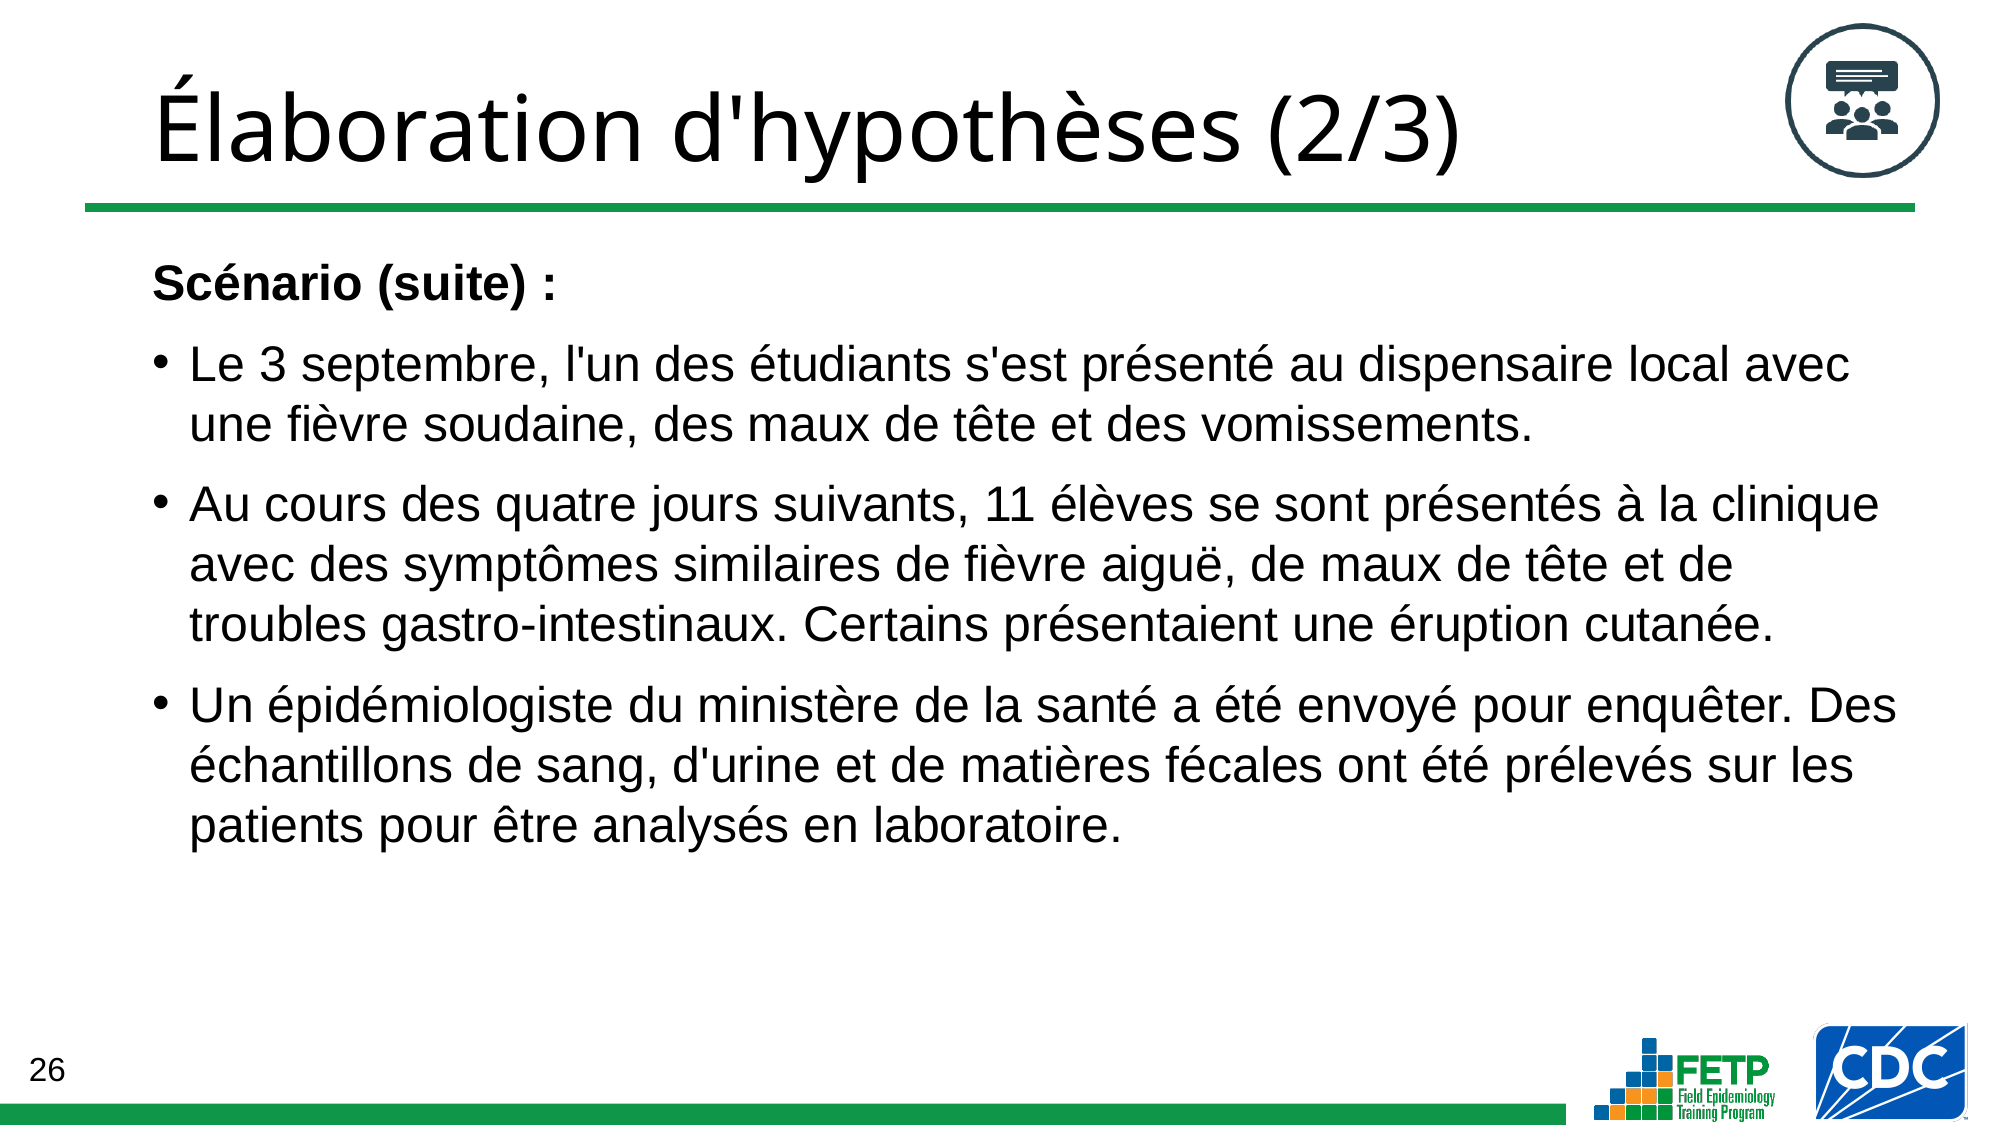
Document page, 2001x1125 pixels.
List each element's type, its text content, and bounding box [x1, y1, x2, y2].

picture [1785, 23, 1940, 178]
picture [1594, 1038, 1775, 1122]
title Élaboration d'hypothèses (2/3) [137, 75, 1738, 207]
picture [1813, 1023, 1968, 1122]
list Scénario (suite) : Le 3 septembre, l'un des étudiants s'est présenté au dispensaire local avec une fièvre soudaine, des maux de tête et des vomissements. Au cours des quatre jours suivants, 11 élèves se sont présentés à la clinique avec des symptômes similaires de fièvre aiguë, de maux de tête et de troubles gastro-intestinaux. Certains présentaient une éruption cutanée. Un épidémiologiste du ministère de la santé a été envoyé pour enquêter. Des échantillons de sang, d'urine et de matières fécales ont été prélevés sur les patients pour être analysés en laboratoire. [137, 242, 1926, 1004]
